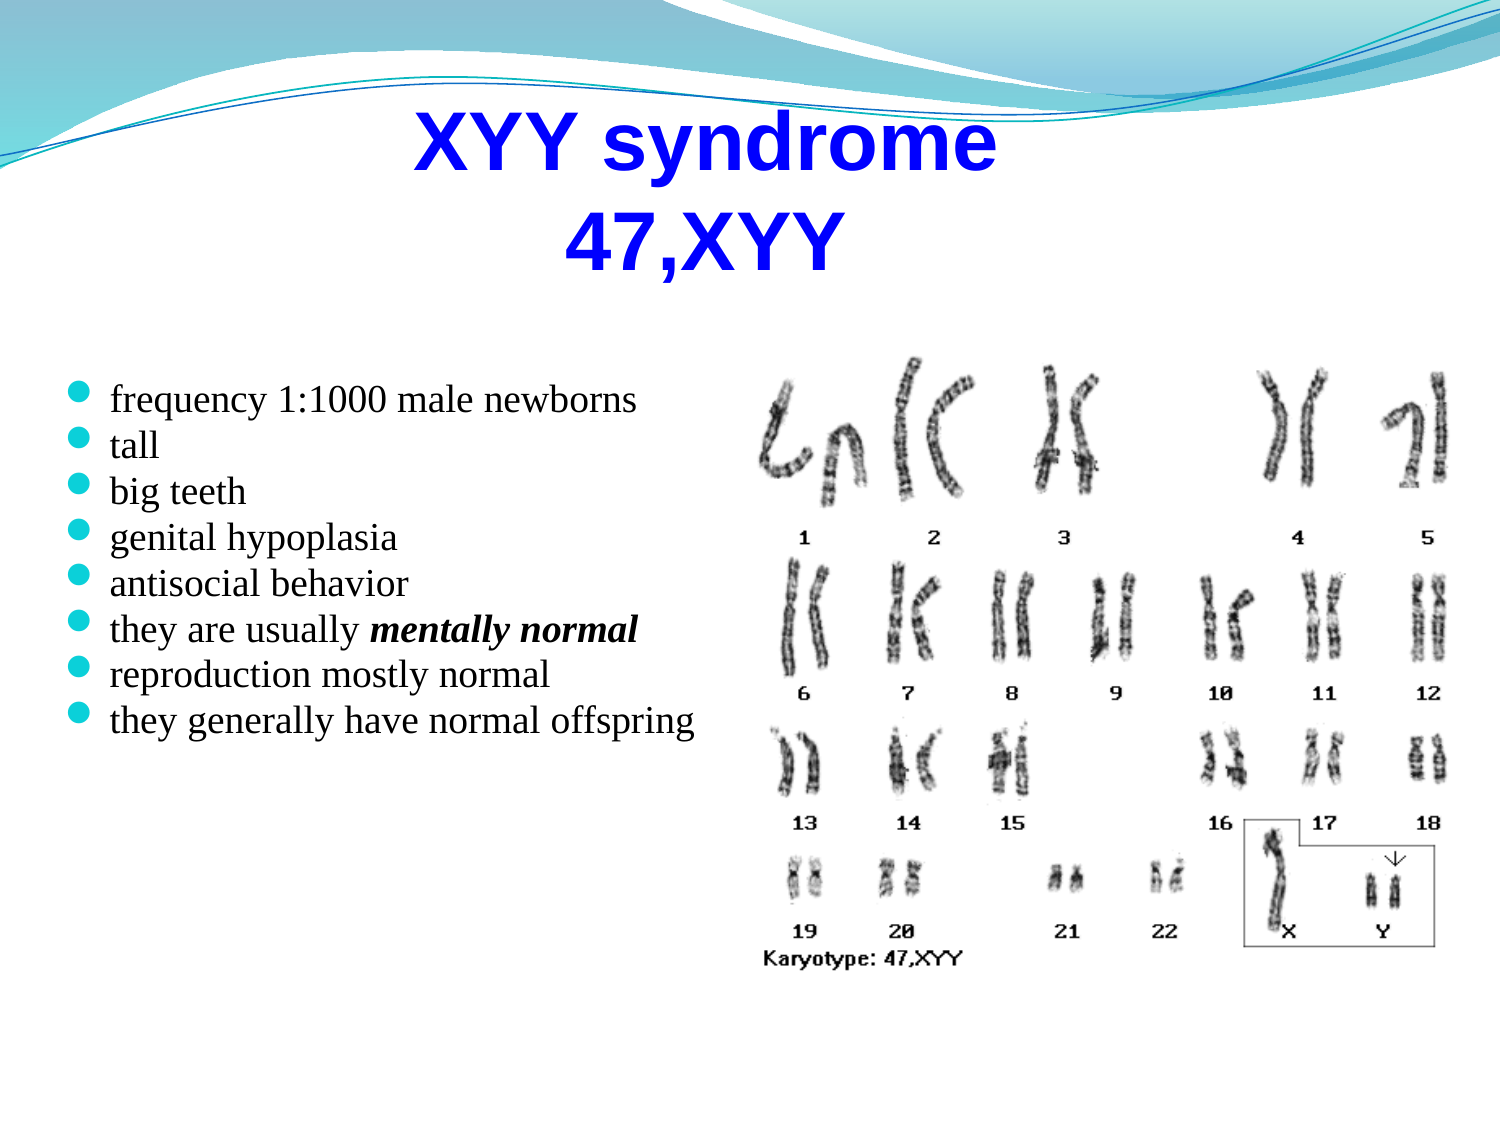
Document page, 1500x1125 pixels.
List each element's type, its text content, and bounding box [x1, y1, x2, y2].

picture [749, 337, 1463, 978]
text_box frequency 1:1000 male newborns tall big teeth genital hypoplasia antisocial behavior they are usually mentally normal reproduction mostly normal they generally have normal offspring [49, 374, 713, 888]
title XYY syndrome 47,XYY [162, 99, 1250, 288]
